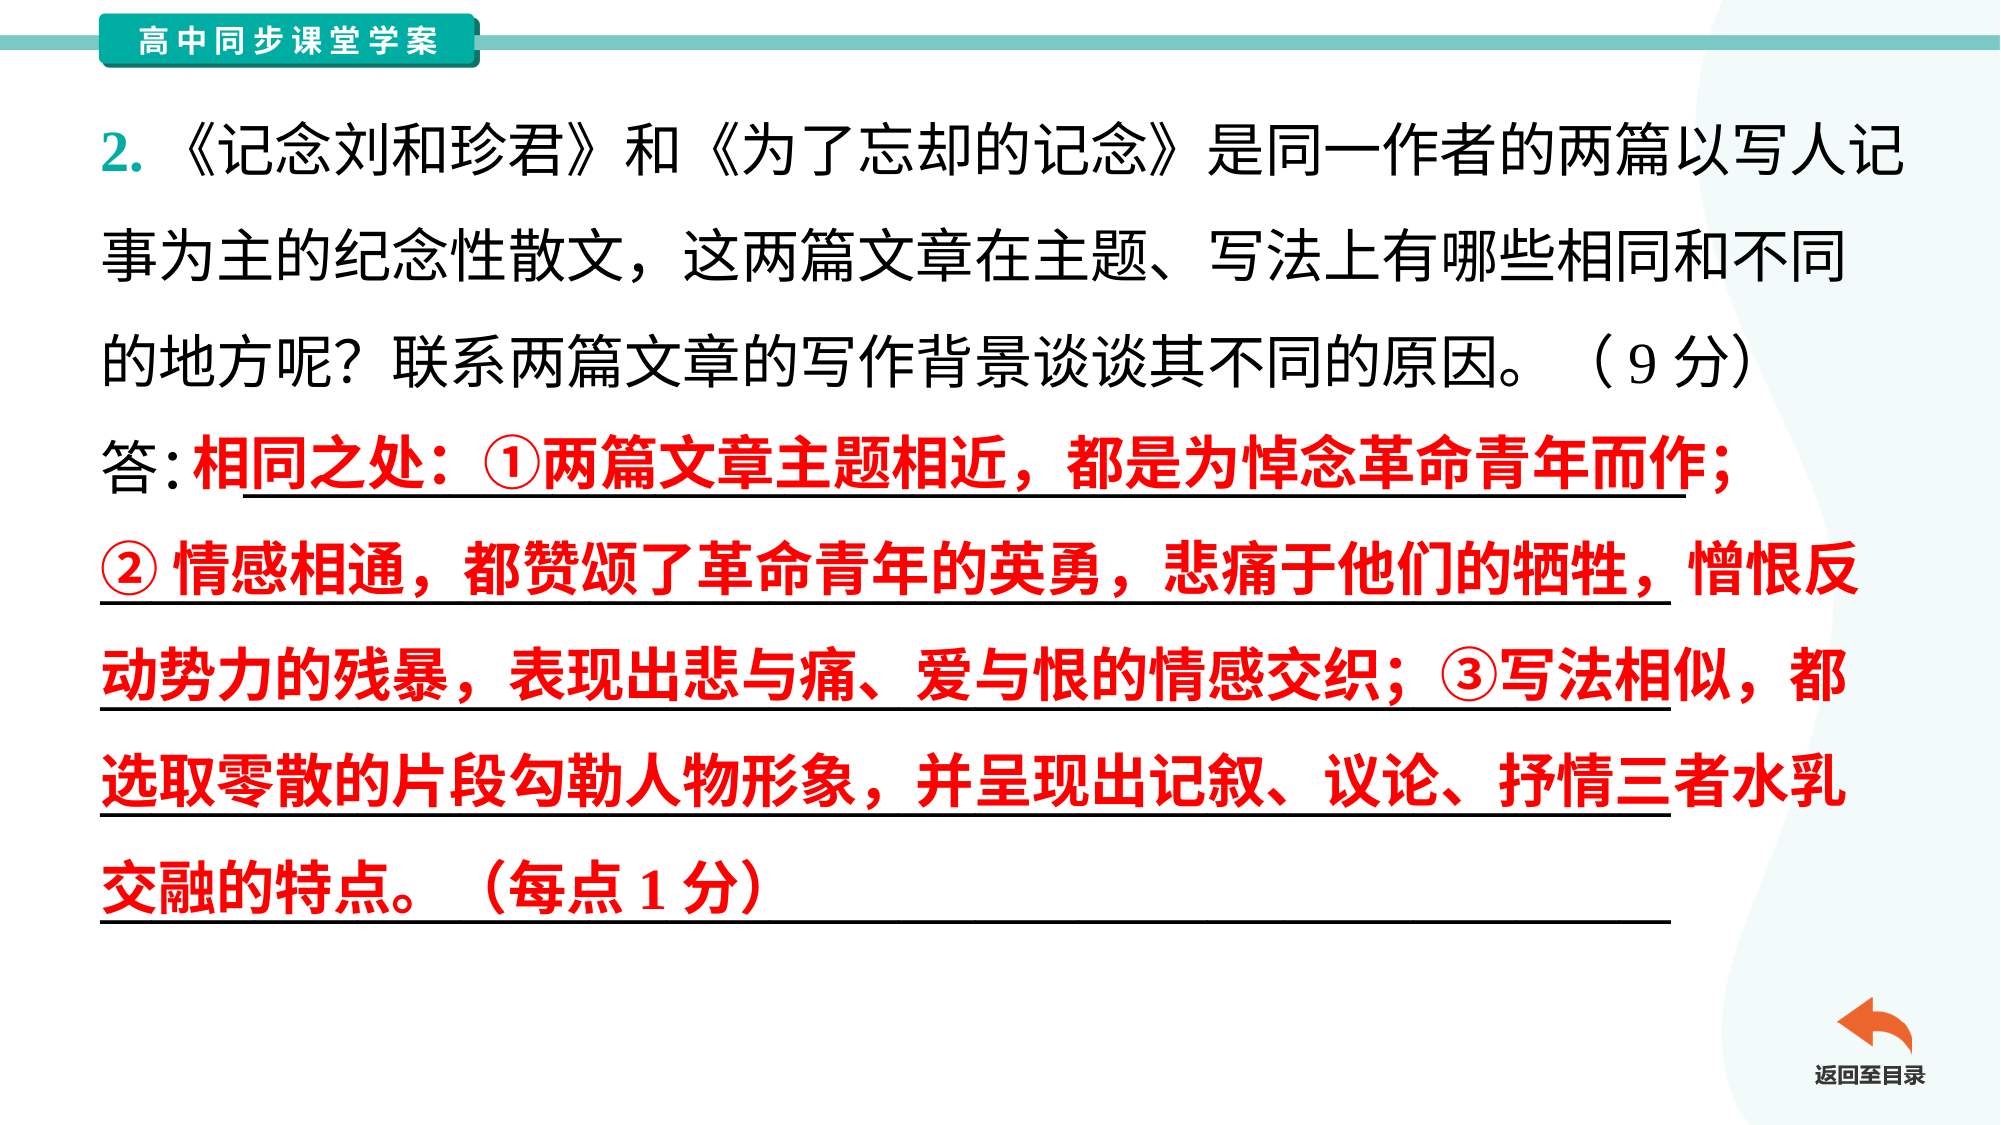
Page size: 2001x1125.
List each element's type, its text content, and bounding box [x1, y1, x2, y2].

text_box 2.《记念刘和珍君》和《为了忘却的记念》是同一作者的两篇以写人记 事为主的纪念性散文，这两篇文章在主题、写法上有哪些相同和不同 的地方呢？联系两篇文章的写作背景谈谈其不同的原因。（9分） 答： ________________________________________________________ _____________________________________________________________ _____________________________________________________________ _____________________________________________________________ _____________________________________________________________ [100, 921, 1899, 927]
picture [0, 0, 2000, 1125]
text_box 相同之处：①两篇文章主题相近，都是为悼念革命青年而作； ②情感相通，都赞颂了革命青年的英勇，悲痛于他们的牺牲，憎恨反 动势力的残暴，表现出悲与痛、爱与恨的情感交织；③写法相似，都 选取零散的片段勾勒人物形象，并呈现出记叙、议论、抒情三者水乳 交融的特点。（每点1分） [100, 389, 1899, 921]
text_box 2.《记念刘和珍君》和《为了忘却的记念》是同一作者的两篇以写人记 事为主的纪念性散文，这两篇文章在主题、写法上有哪些相同和不同 的地方呢？联系两篇文章的写作背景谈谈其不同的原因。（9分） 答： ________________________________________________________ _____________________________________________________________ _____________________________________________________________ _____________________________________________________________ _____________________________________________________________ [100, 76, 1899, 389]
